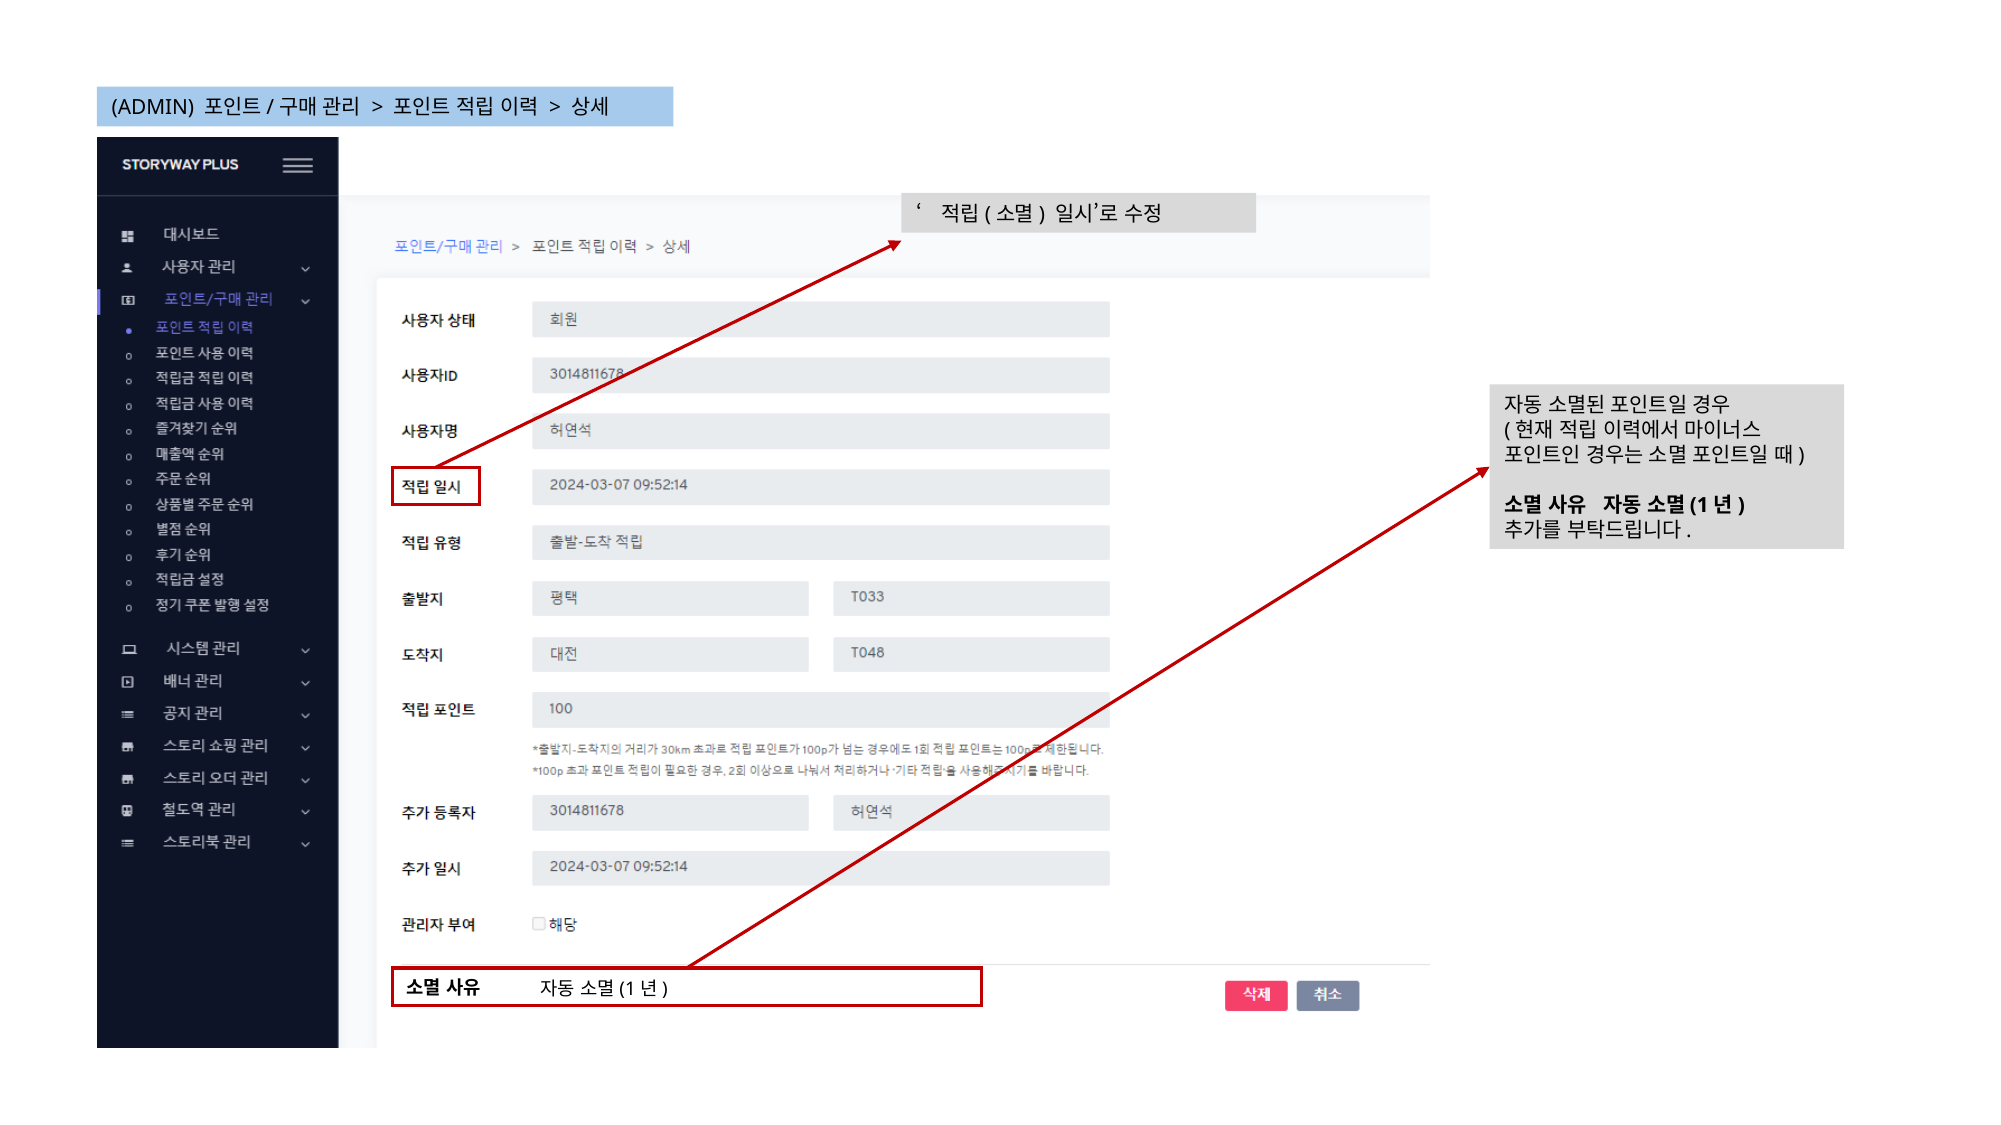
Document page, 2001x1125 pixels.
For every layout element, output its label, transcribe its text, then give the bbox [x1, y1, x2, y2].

text_box (ADMIN) 포인트/구매 관리 > 포인트 적립 이력 > 상세 [96, 86, 674, 127]
text_box 자동 소멸된 포인트일 경우 (현재 적립 이력에서 마이너스 포인트인 경우는 소멸 포인트일 때) 소멸 사유 자동 소멸(1년) 추가를 부탁드립니다. [1489, 384, 1845, 549]
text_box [686, 467, 1491, 969]
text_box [435, 240, 903, 468]
picture [96, 136, 1431, 1049]
